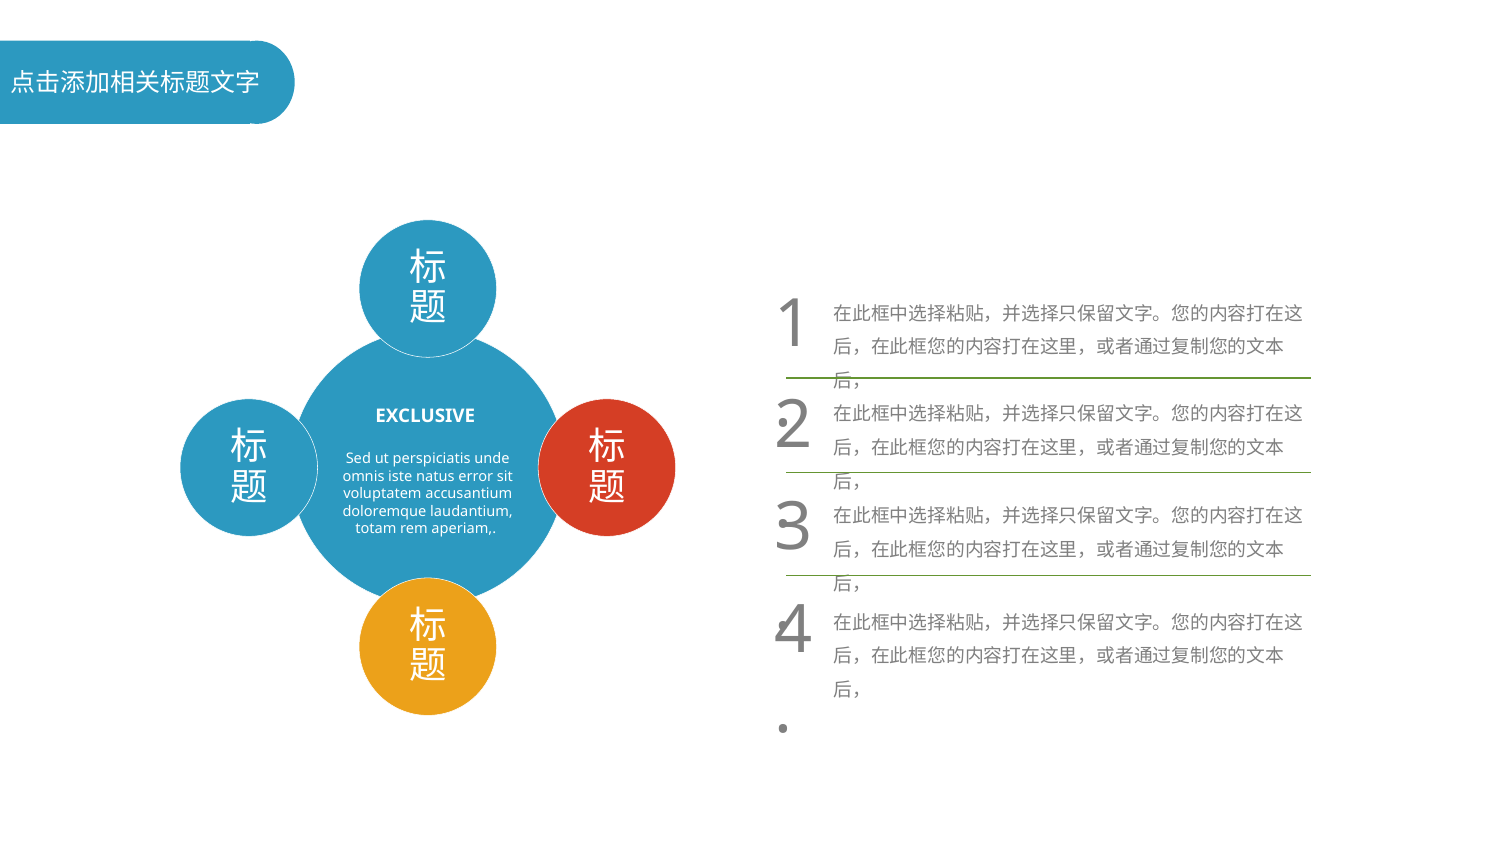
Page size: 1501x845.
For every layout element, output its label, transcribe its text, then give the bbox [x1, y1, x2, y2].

text_box 在此框中选择粘贴，并选择只保留文字。您的内容打在这后，在此框您的内容打在这里，或者通过复制您的文本后， [827, 596, 1311, 704]
text_box 1. [768, 276, 837, 377]
text_box 在此框中选择粘贴，并选择只保留文字。您的内容打在这后，在此框您的内容打在这里，或者通过复制您的文本后， [827, 576, 1311, 596]
text_box 2. [768, 377, 837, 479]
text_box 在此框中选择粘贴，并选择只保留文字。您的内容打在这后，在此框您的内容打在这里，或者通过复制您的文本后， [827, 387, 1311, 472]
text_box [179, 219, 676, 716]
text_box 4. [768, 583, 837, 750]
text_box 在此框中选择粘贴，并选择只保留文字。您的内容打在这后，在此框您的内容打在这里，或者通过复制您的文本后， [827, 489, 1311, 575]
text_box 在此框中选择粘贴，并选择只保留文字。您的内容打在这后，在此框您的内容打在这里，或者通过复制您的文本后， [827, 473, 1311, 489]
text_box 在此框中选择粘贴，并选择只保留文字。您的内容打在这后，在此框您的内容打在这里，或者通过复制您的文本后， [837, 379, 1311, 387]
text_box 在此框中选择粘贴，并选择只保留文字。您的内容打在这后，在此框您的内容打在这里，或者通过复制您的文本后， [827, 287, 1311, 377]
text_box 3. [768, 479, 837, 583]
